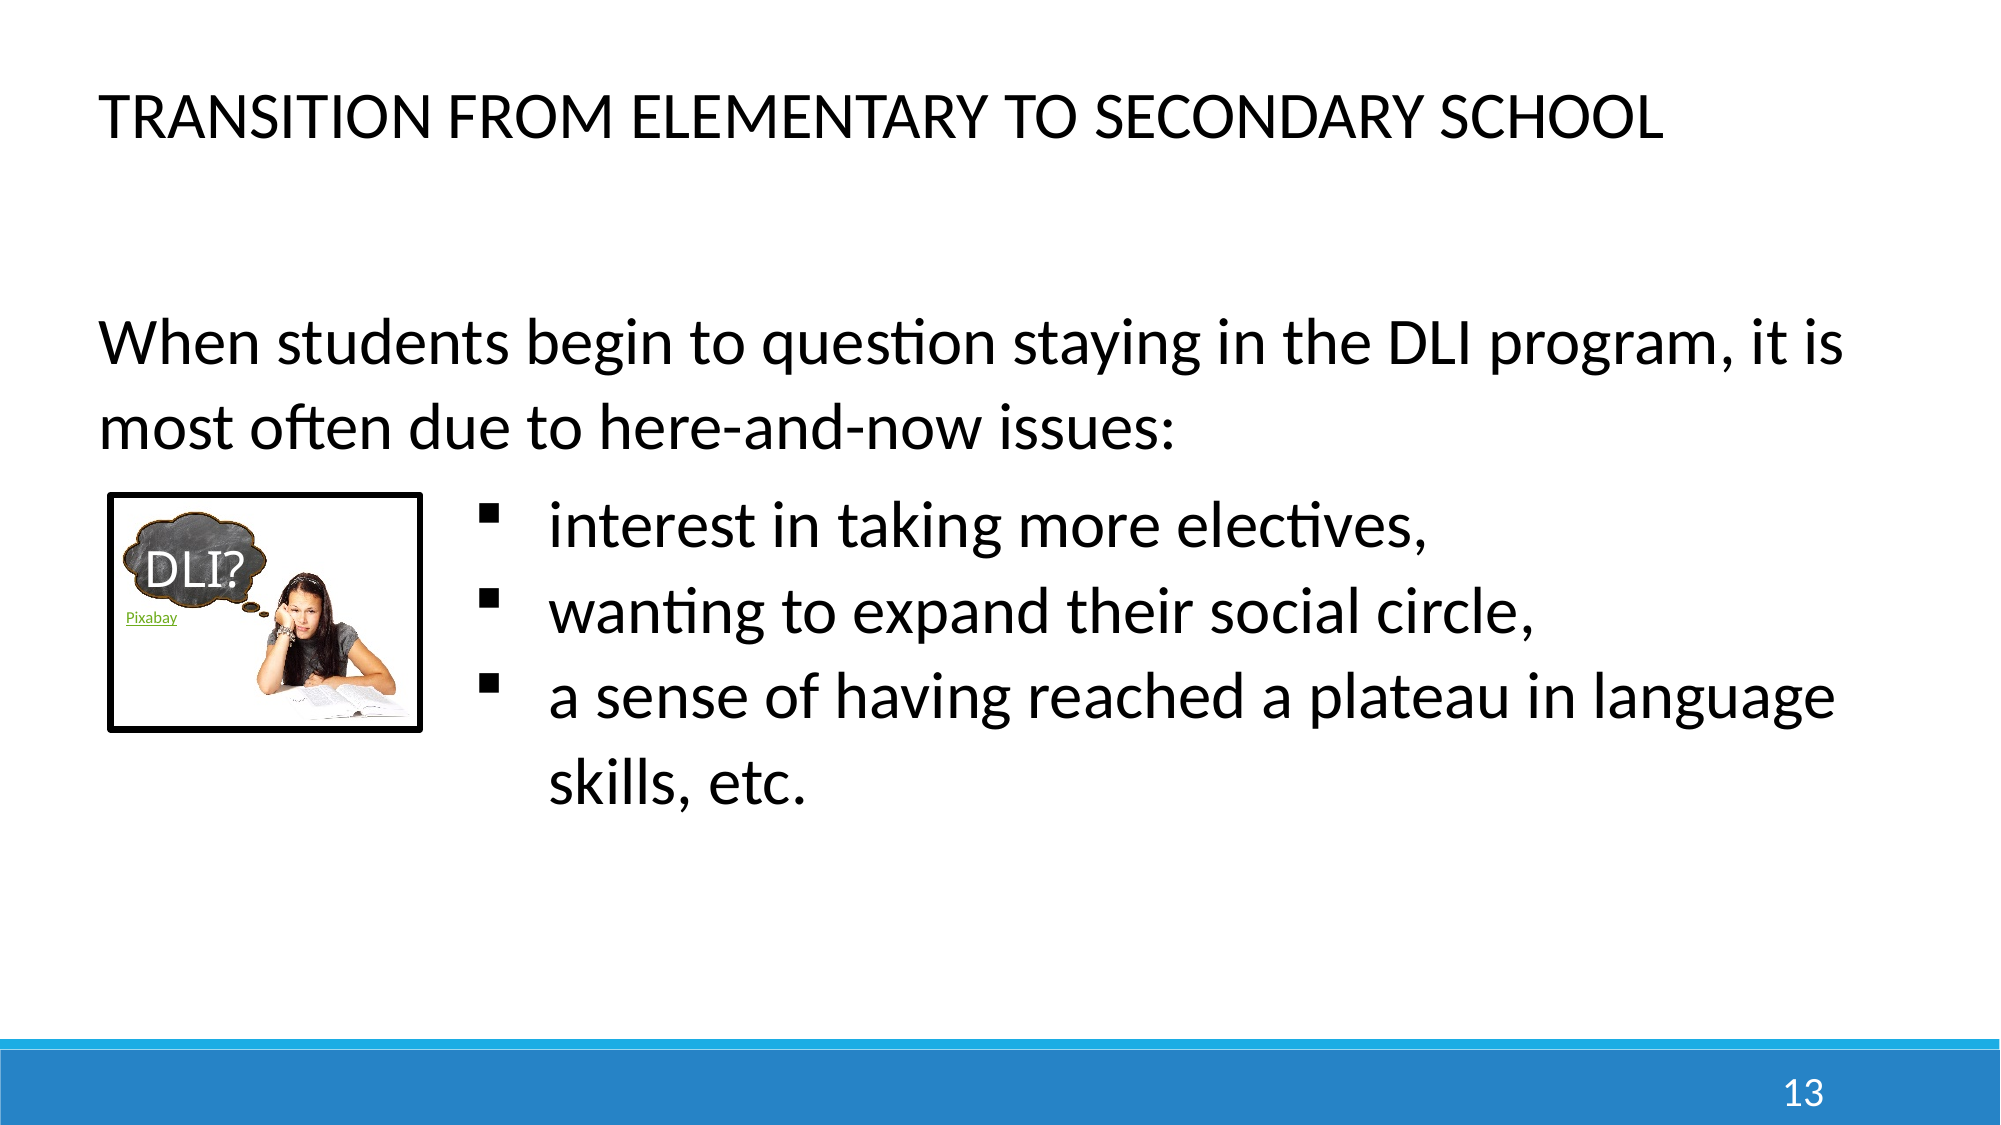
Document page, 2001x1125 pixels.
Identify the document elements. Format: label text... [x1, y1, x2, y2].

slide_number 13 [1624, 1059, 1840, 1120]
text_box TRANSITION FROM ELEMENTARY TO SECONDARY SCHOOL When students begin to question staying in the DLI program, it is most often due to here-and-now issues: interest in taking more electives, wanting to expand their social circle, a sense of having reached a plateau in language skills, etc. [84, 59, 2000, 1008]
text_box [112, 497, 418, 727]
